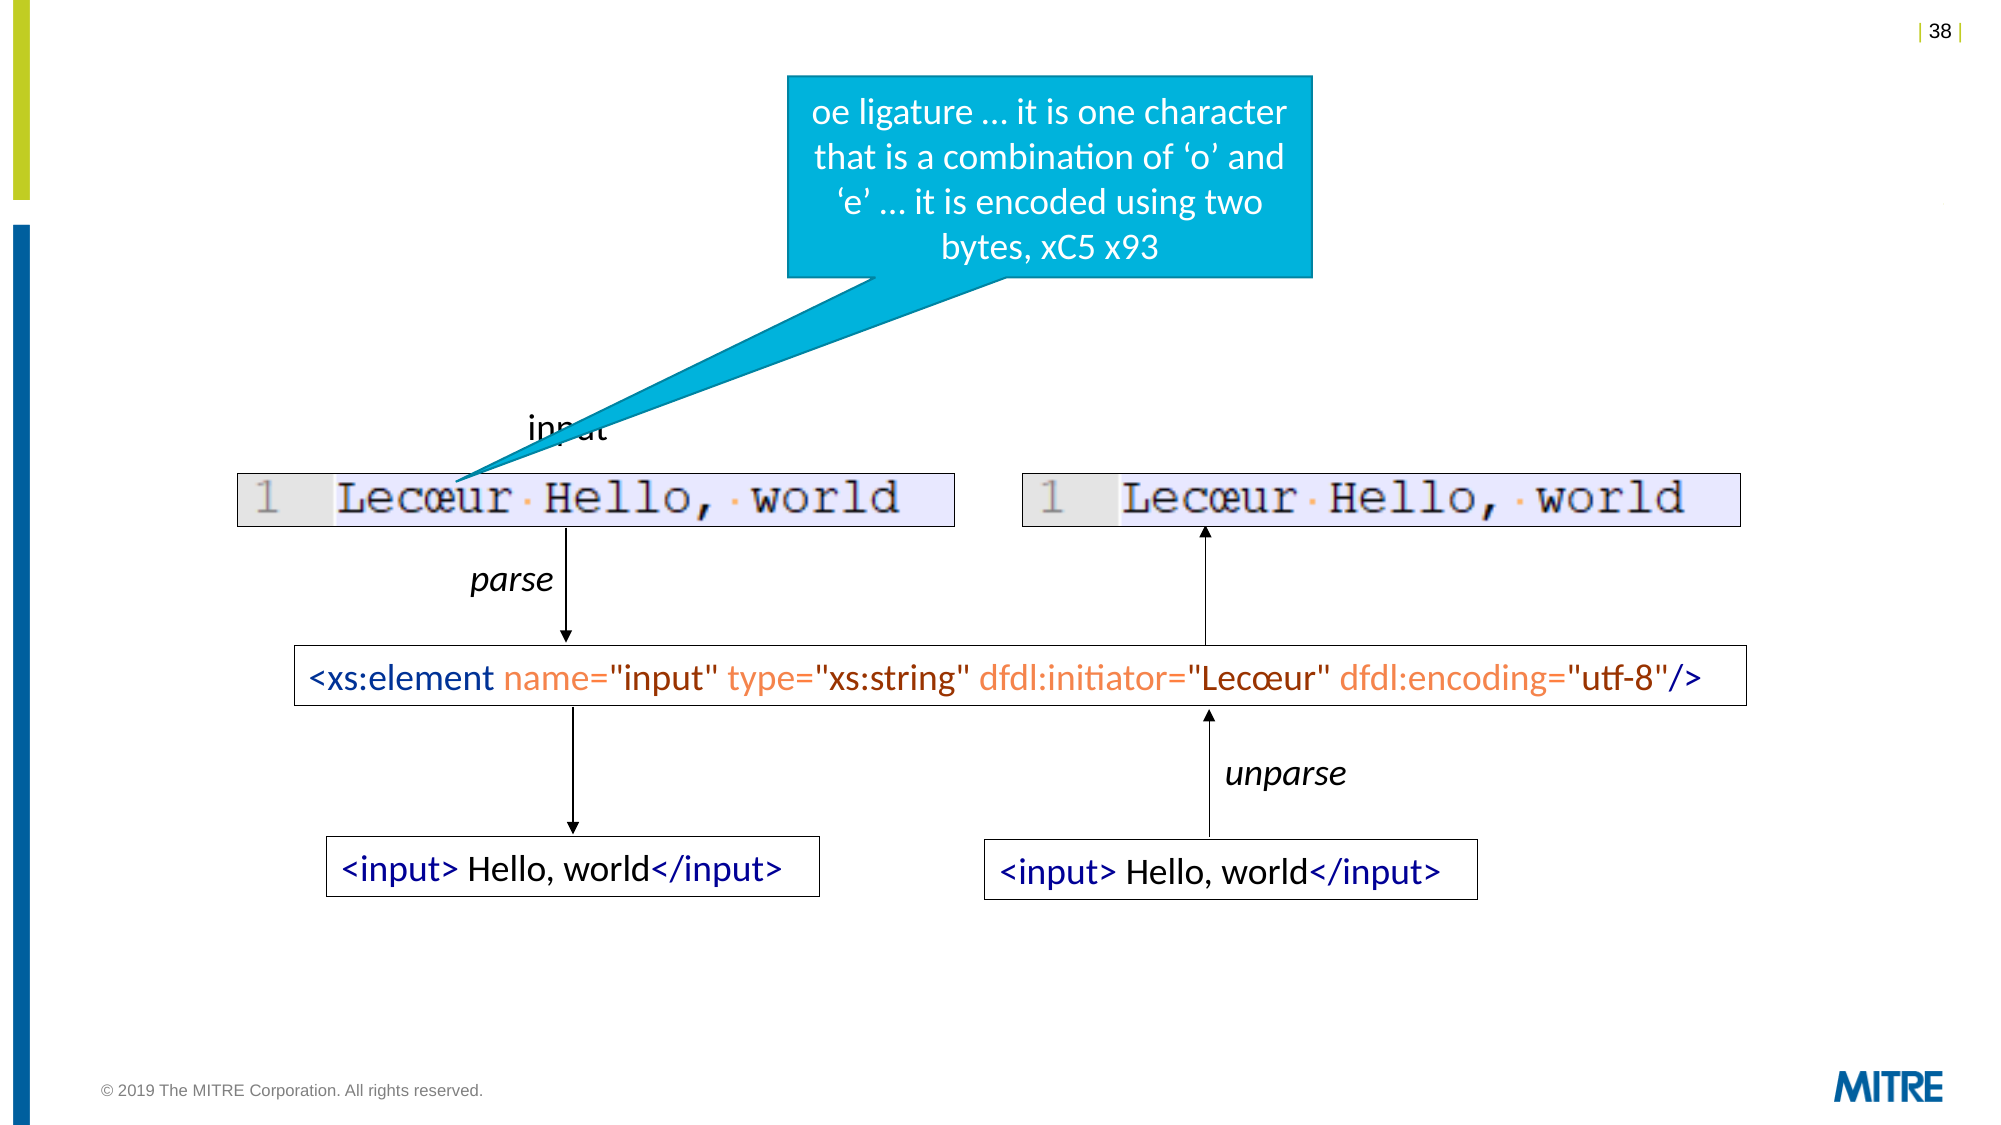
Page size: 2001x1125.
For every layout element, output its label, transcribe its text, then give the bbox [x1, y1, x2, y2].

text_box input [531, 422, 623, 456]
picture [237, 473, 956, 527]
text_box oe ligature … it is one character that is a combination of ‘o’ and ‘e’ … it is encoded using two bytes, xC5 x93 [471, 75, 1313, 473]
footer © 2019 The MITRE Corporation. All rights reserved. [101, 1069, 1338, 1110]
text_box <xs:element name="input" type="xs:string" dfdl:initiator="Lecœur" dfdl:encoding="utf-8"/> [294, 645, 1747, 706]
text_box parse [455, 546, 565, 607]
picture [1022, 473, 1741, 527]
text_box input [512, 395, 623, 452]
text_box <input> Hello, world</input> [326, 836, 820, 897]
picture [1834, 1068, 1945, 1109]
text_box unparse [1210, 740, 1362, 800]
text_box <input> Hello, world</input> [984, 839, 1478, 900]
